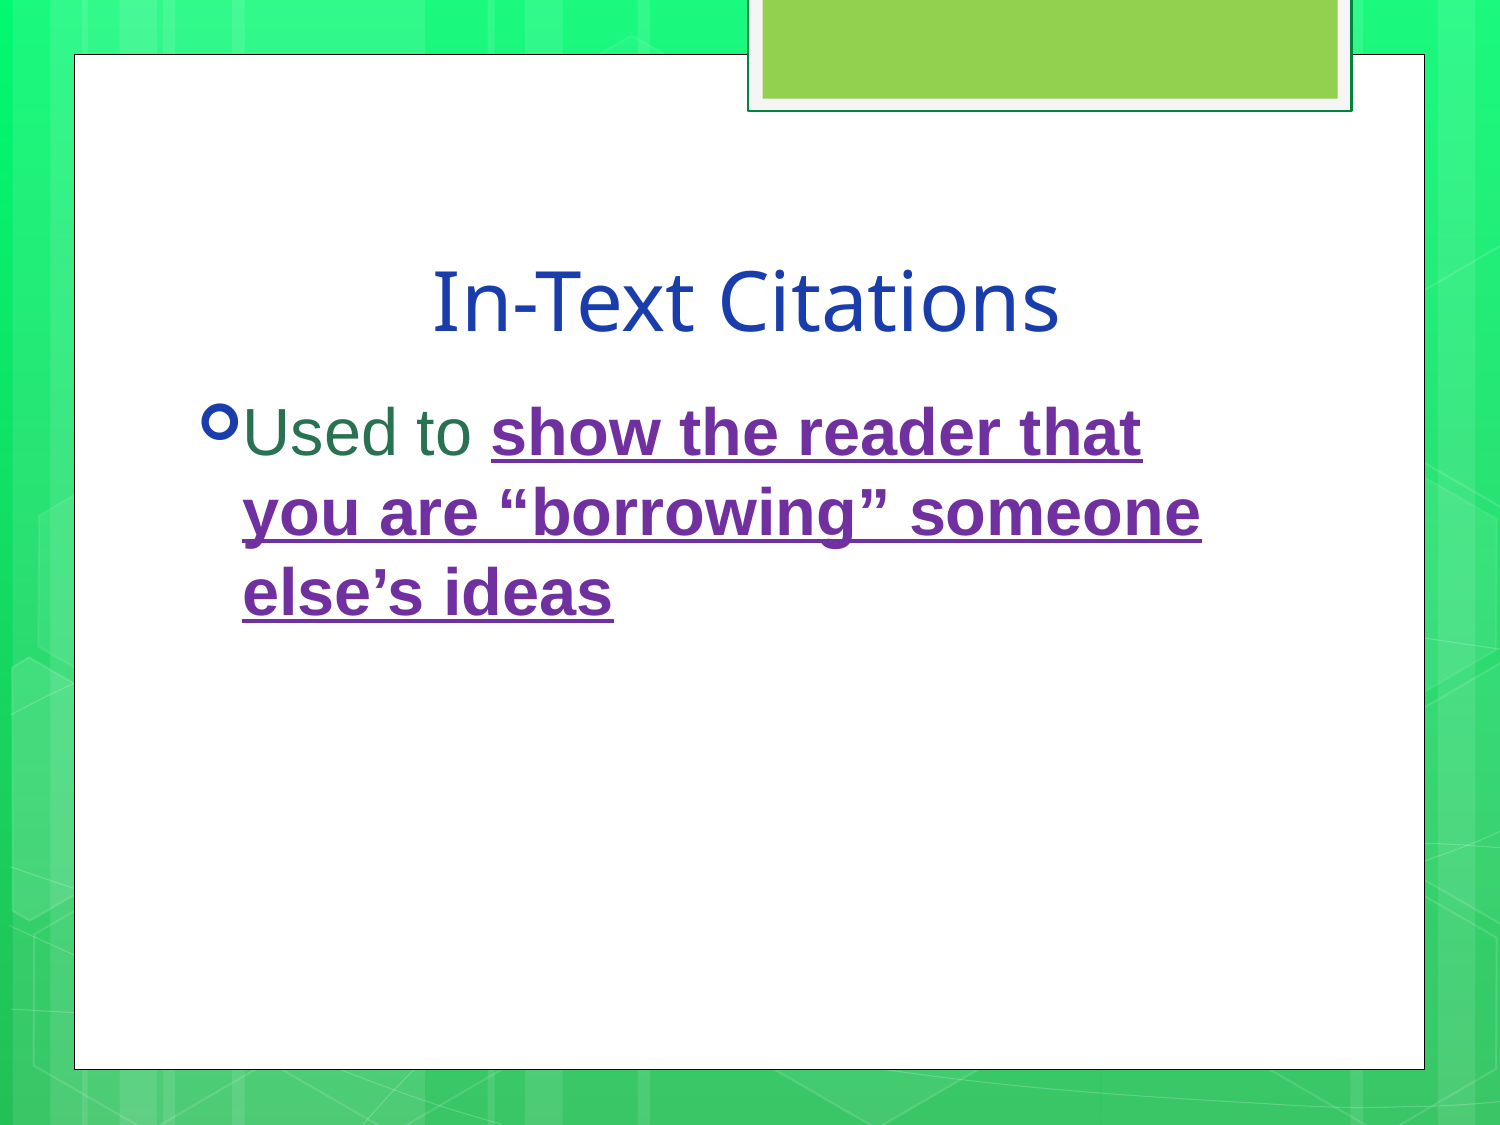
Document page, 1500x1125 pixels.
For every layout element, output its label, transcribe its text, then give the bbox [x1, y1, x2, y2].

title In-Text Citations [171, 168, 1324, 357]
list Used to show the reader that you are “borrowing” someone else’s ideas [171, 381, 1283, 957]
